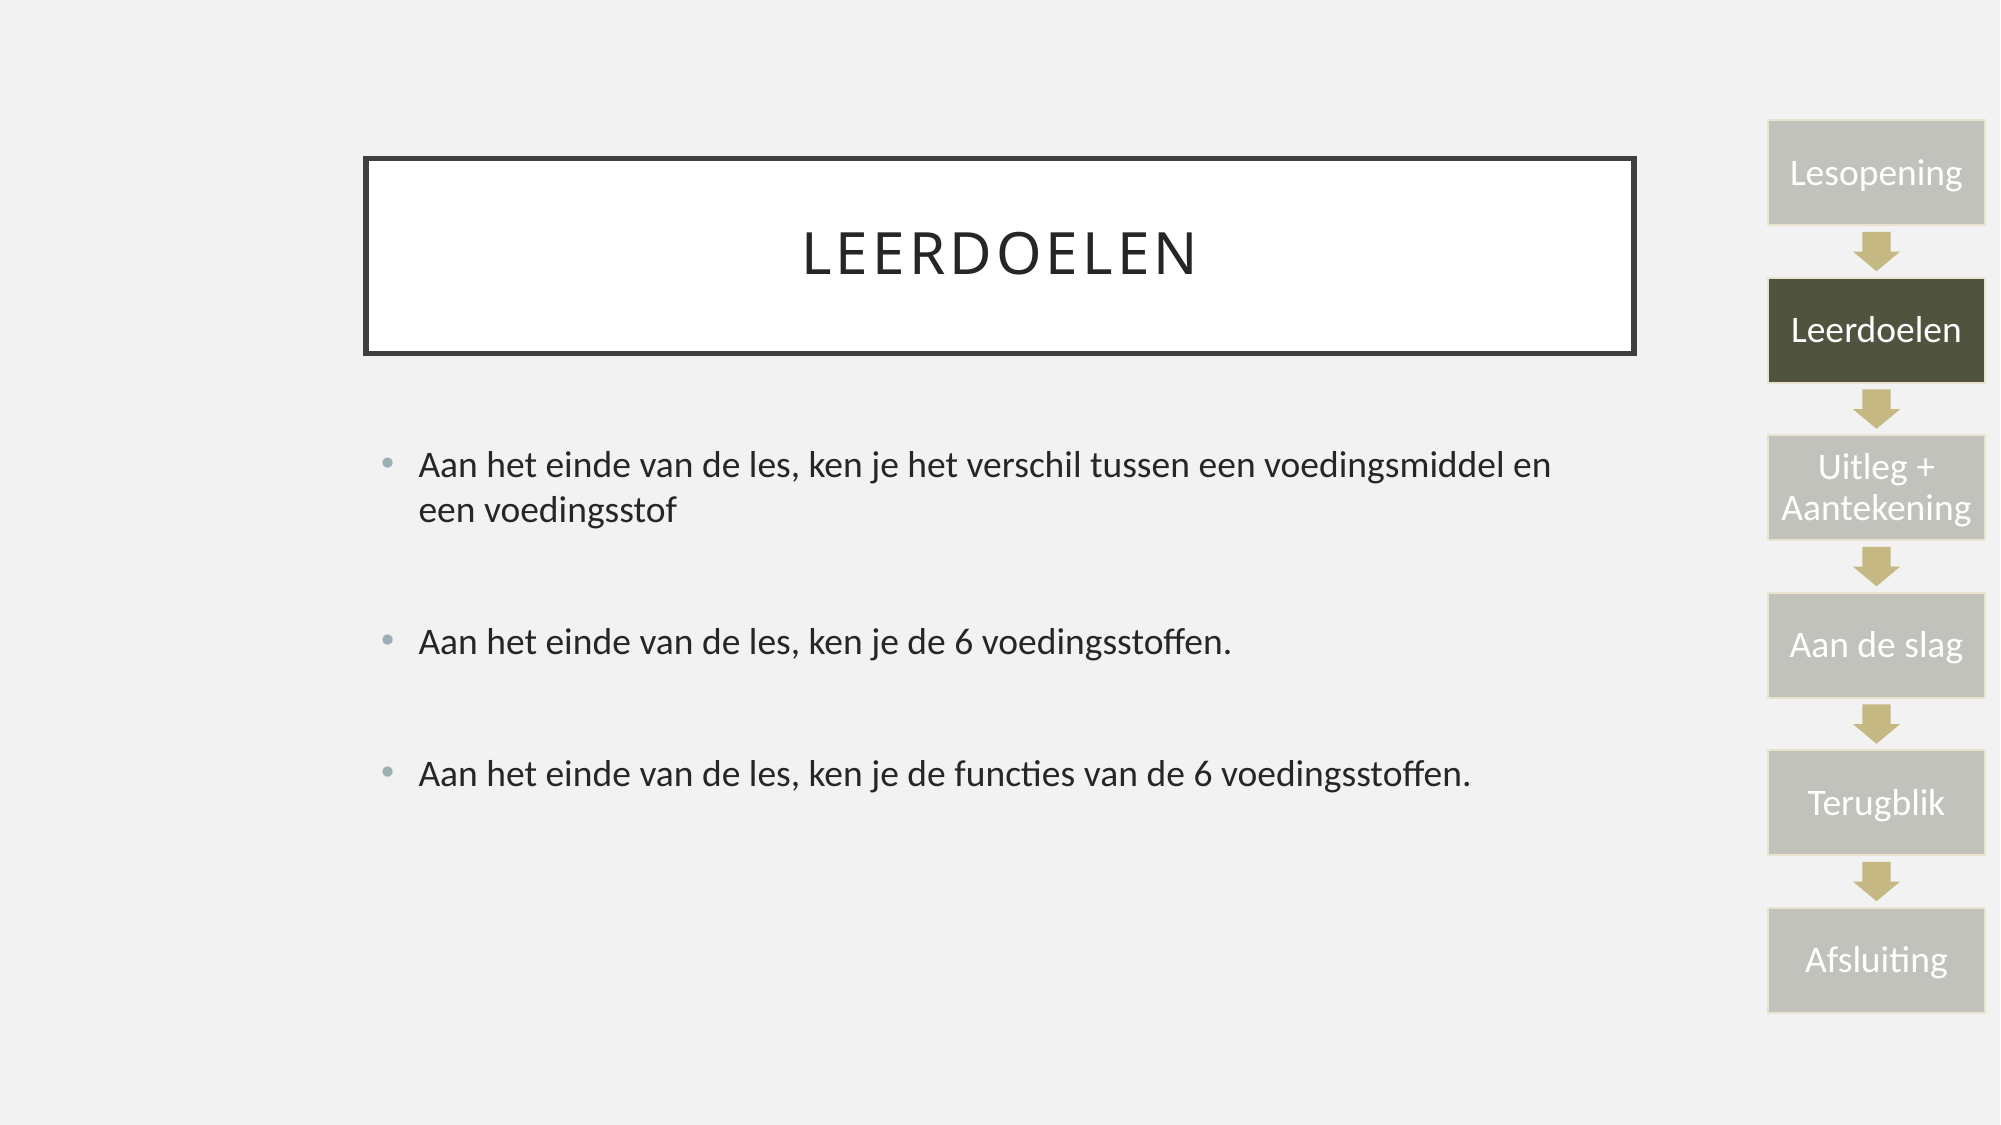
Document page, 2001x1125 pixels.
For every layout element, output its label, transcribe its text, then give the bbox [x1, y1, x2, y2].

list Aan het einde van de les, ken je het verschil tussen een voedingsmiddel en een voedingsstof Aan het einde van de les, ken je de 6 voedingsstoffen. Aan het einde van de les, ken je de functies van de 6 voedingsstoffen. [366, 432, 1634, 1050]
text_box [1753, 119, 2000, 1014]
title Leerdoelen [363, 156, 1637, 356]
